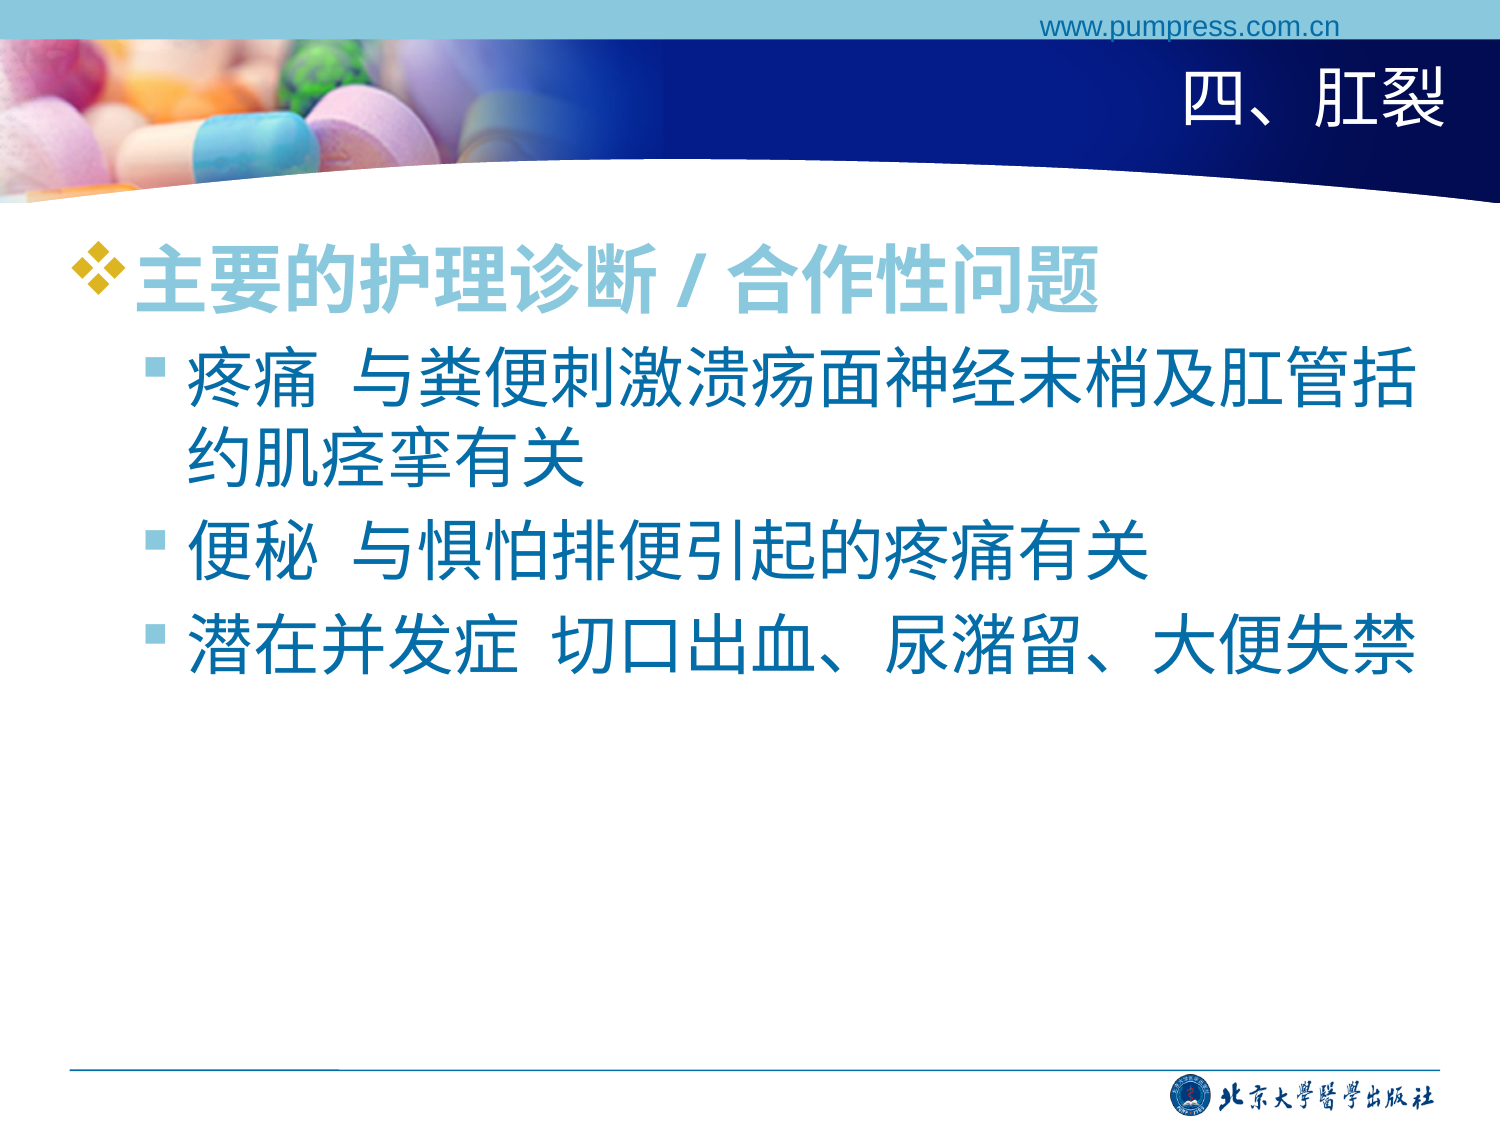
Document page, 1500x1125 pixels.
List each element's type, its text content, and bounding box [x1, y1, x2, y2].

title 四、肛裂 [137, 49, 1463, 143]
picture [0, 40, 1500, 203]
slide_number www.pumpress.com.cn [1025, 0, 1463, 38]
list 主要的护理诊断/合作性问题 疼痛 与粪便刺激溃疡面神经末梢及肛管括约肌痉挛有关 便秘 与惧怕排便引起的疼痛有关 潜在并发症 切口出血、尿潴留、大便失禁 [49, 224, 1463, 1026]
picture [1170, 1074, 1436, 1118]
